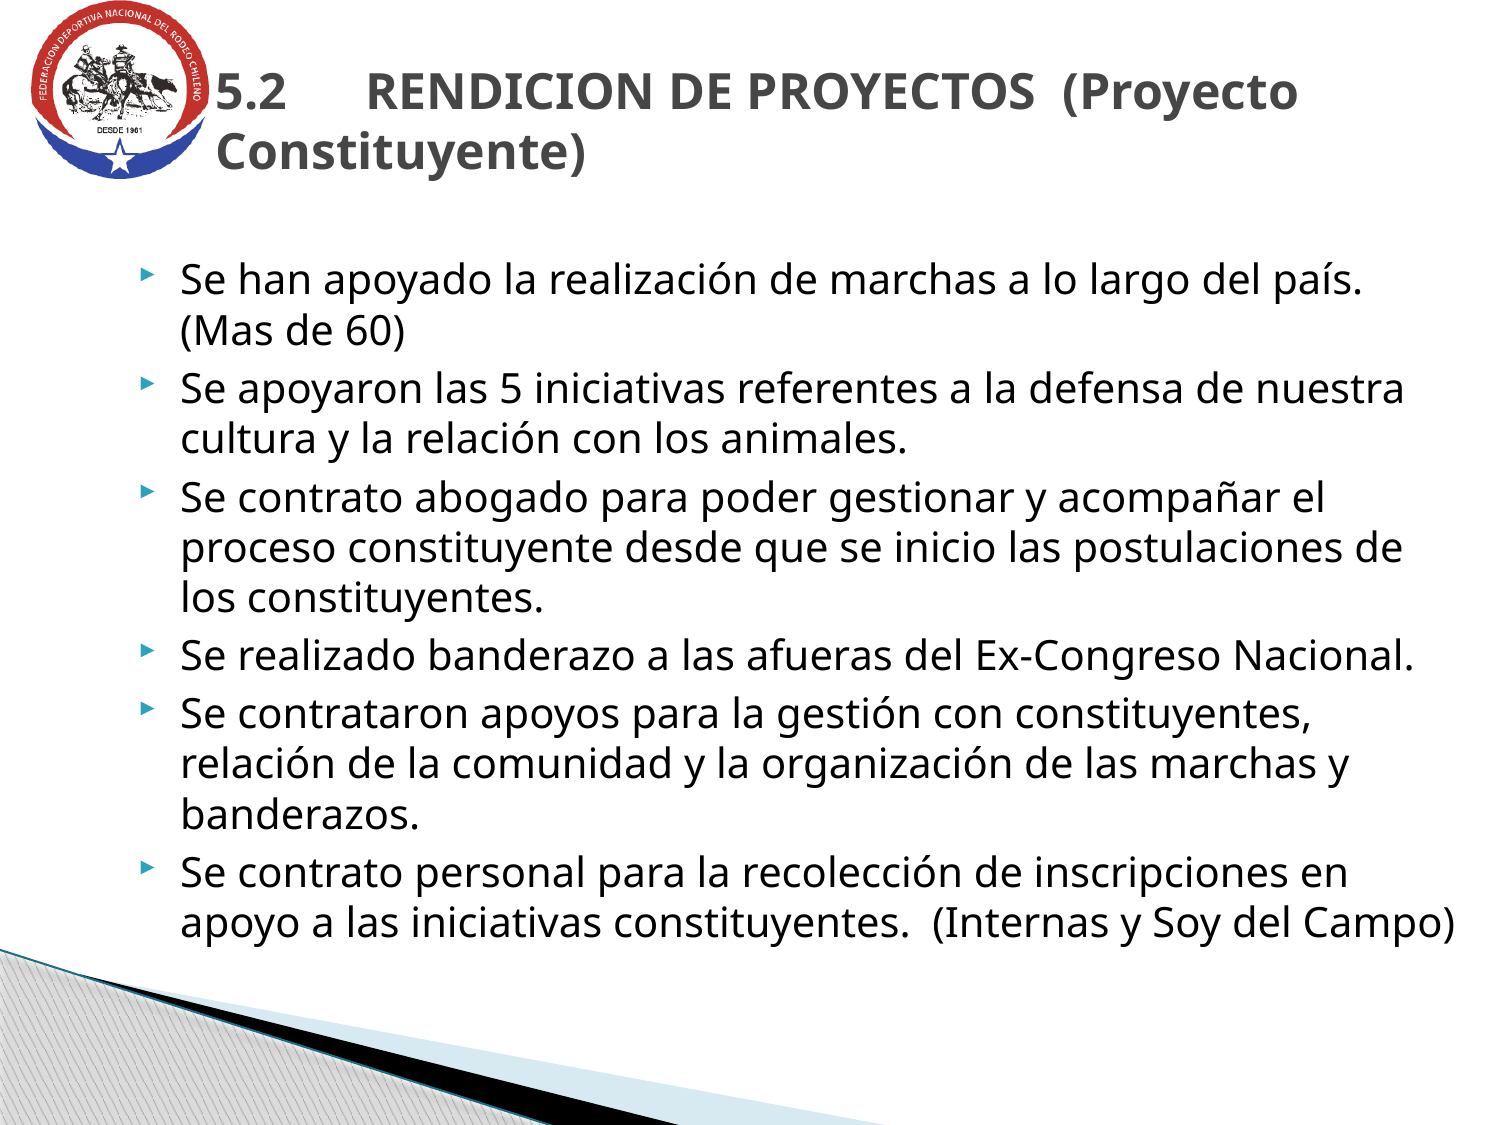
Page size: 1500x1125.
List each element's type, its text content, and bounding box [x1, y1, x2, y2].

picture [23, 0, 212, 181]
text_box 5.2 RENDICION DE PROYECTOS (Proyecto Constituyente) [183, 19, 1500, 220]
list Se han apoyado la realización de marchas a lo largo del país. (Mas de 60) Se apoyaron las 5 iniciativas referentes a la defensa de nuestra cultura y la relación con los animales. Se contrato abogado para poder gestionar y acompañar el proceso constituyente desde que se inicio las postulaciones de los constituyentes. Se realizado banderazo a las afueras del Ex-Congreso Nacional. Se contrataron apoyos para la gestión con constituyentes, relación de la comunidad y la organización de las marchas y banderazos. Se contrato personal para la recolección de inscripciones en apoyo a las iniciativas constituyentes. (Internas y Soy del Campo) [105, 192, 1477, 1032]
